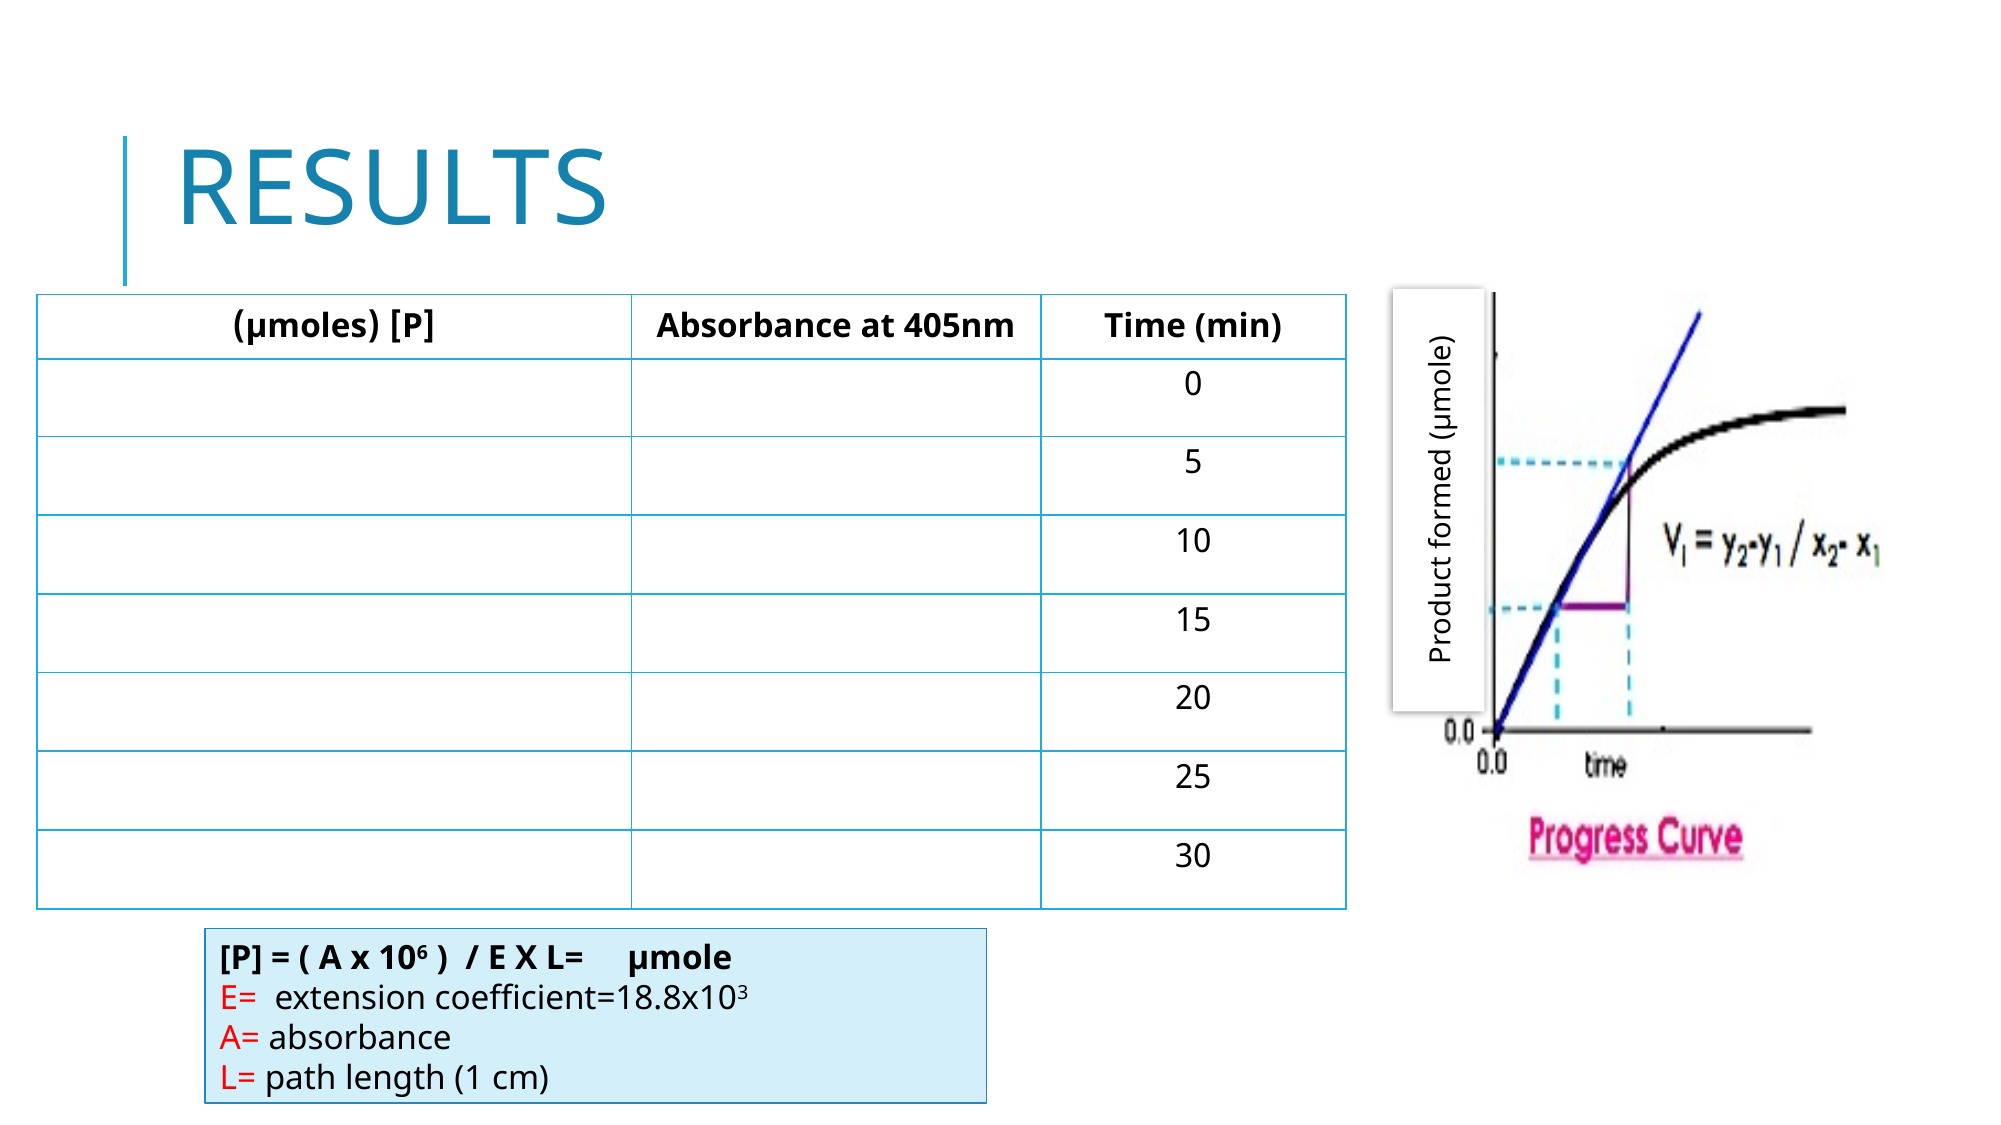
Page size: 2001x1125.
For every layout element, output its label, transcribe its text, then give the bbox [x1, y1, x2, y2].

table_cell [632, 516, 1040, 593]
table_cell [632, 673, 1040, 750]
table_cell [38, 360, 631, 436]
table_header Time (min) [1042, 295, 1345, 358]
table_cell [38, 595, 631, 672]
table_header Absorbance at 405nm [632, 295, 1040, 358]
title Results [159, 71, 1754, 318]
table_cell [632, 752, 1040, 829]
table_cell [38, 673, 631, 750]
table_cell 30 [1042, 831, 1345, 908]
table_cell [38, 831, 631, 908]
picture [1354, 291, 1982, 892]
table_cell 0 [1042, 360, 1345, 436]
table_cell [38, 437, 631, 514]
table_cell 10 [1042, 516, 1345, 593]
table_cell [632, 360, 1040, 436]
table_cell [632, 831, 1040, 908]
text_box [P] = ( A x 106 ) / E X L= µmole E= extension coefficient=18.8x103 A= absorbance L= path length (1 cm) [204, 928, 987, 1104]
table_cell 15 [1042, 595, 1345, 672]
table_cell 20 [1042, 673, 1345, 750]
table_cell [632, 437, 1040, 514]
table_cell [38, 516, 631, 593]
table_cell [38, 752, 631, 829]
table_header [P] (µmoles) [38, 295, 631, 358]
table_cell 25 [1042, 752, 1345, 829]
table_cell [632, 595, 1040, 672]
table_cell 5 [1042, 437, 1345, 514]
